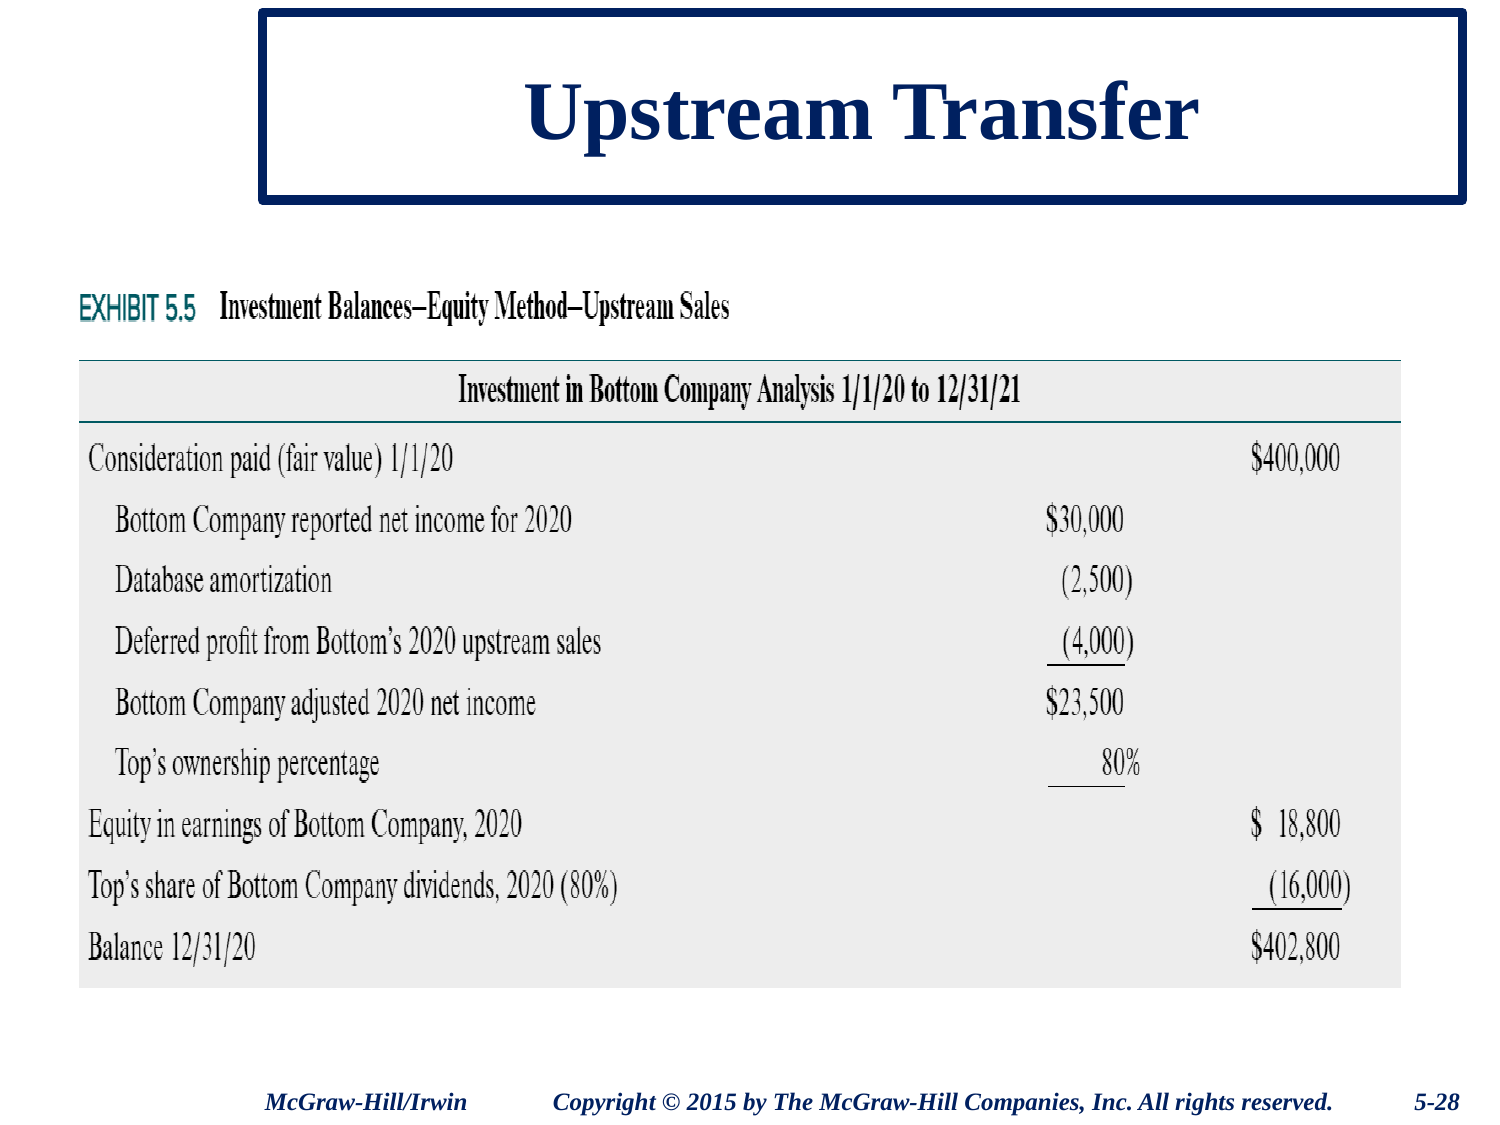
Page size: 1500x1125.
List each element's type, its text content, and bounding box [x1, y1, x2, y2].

slide_number 5-28 [1387, 1074, 1475, 1125]
slide_number McGraw-Hill/Irwin [249, 1062, 500, 1125]
footer Copyright © 2015 by The McGraw-Hill Companies, Inc. All rights reserved. [512, 1062, 1375, 1125]
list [74, 274, 1426, 988]
title Upstream Transfer [258, 8, 1467, 205]
